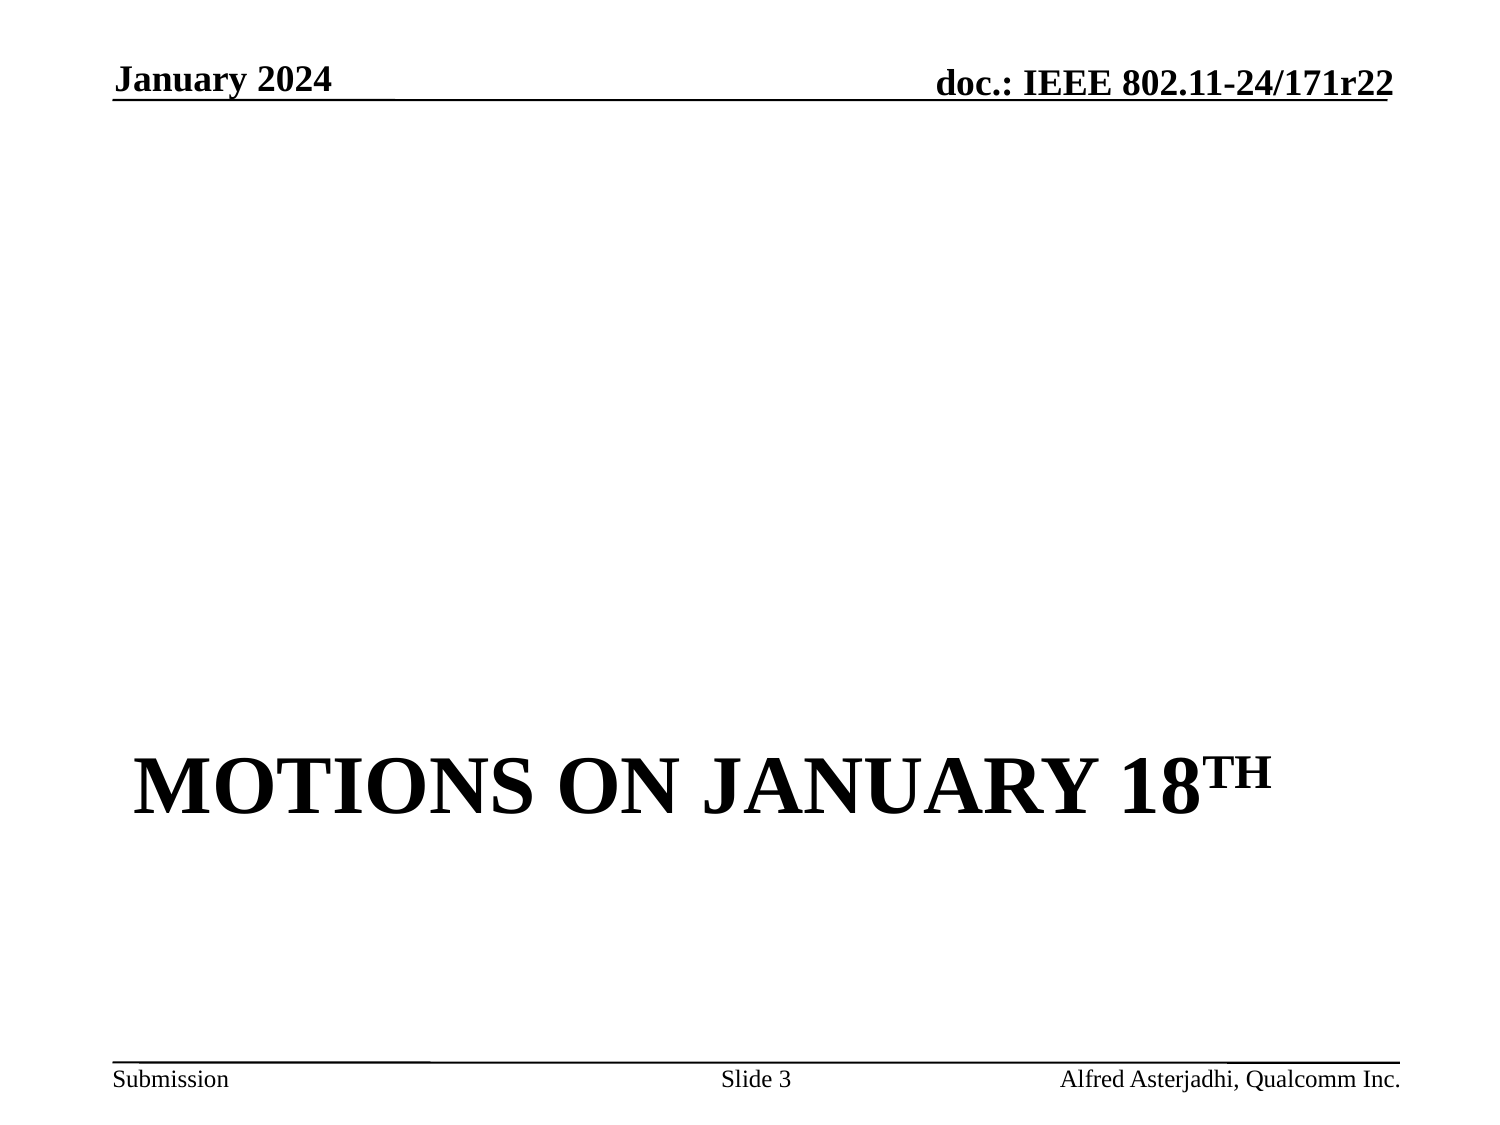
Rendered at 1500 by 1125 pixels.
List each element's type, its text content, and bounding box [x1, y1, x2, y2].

title Motions on January 18th [118, 722, 1394, 947]
footer Alfred Asterjadhi, Qualcomm Inc. [878, 1061, 1402, 1093]
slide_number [114, 54, 423, 100]
slide_number Slide 3 [712, 1061, 800, 1123]
